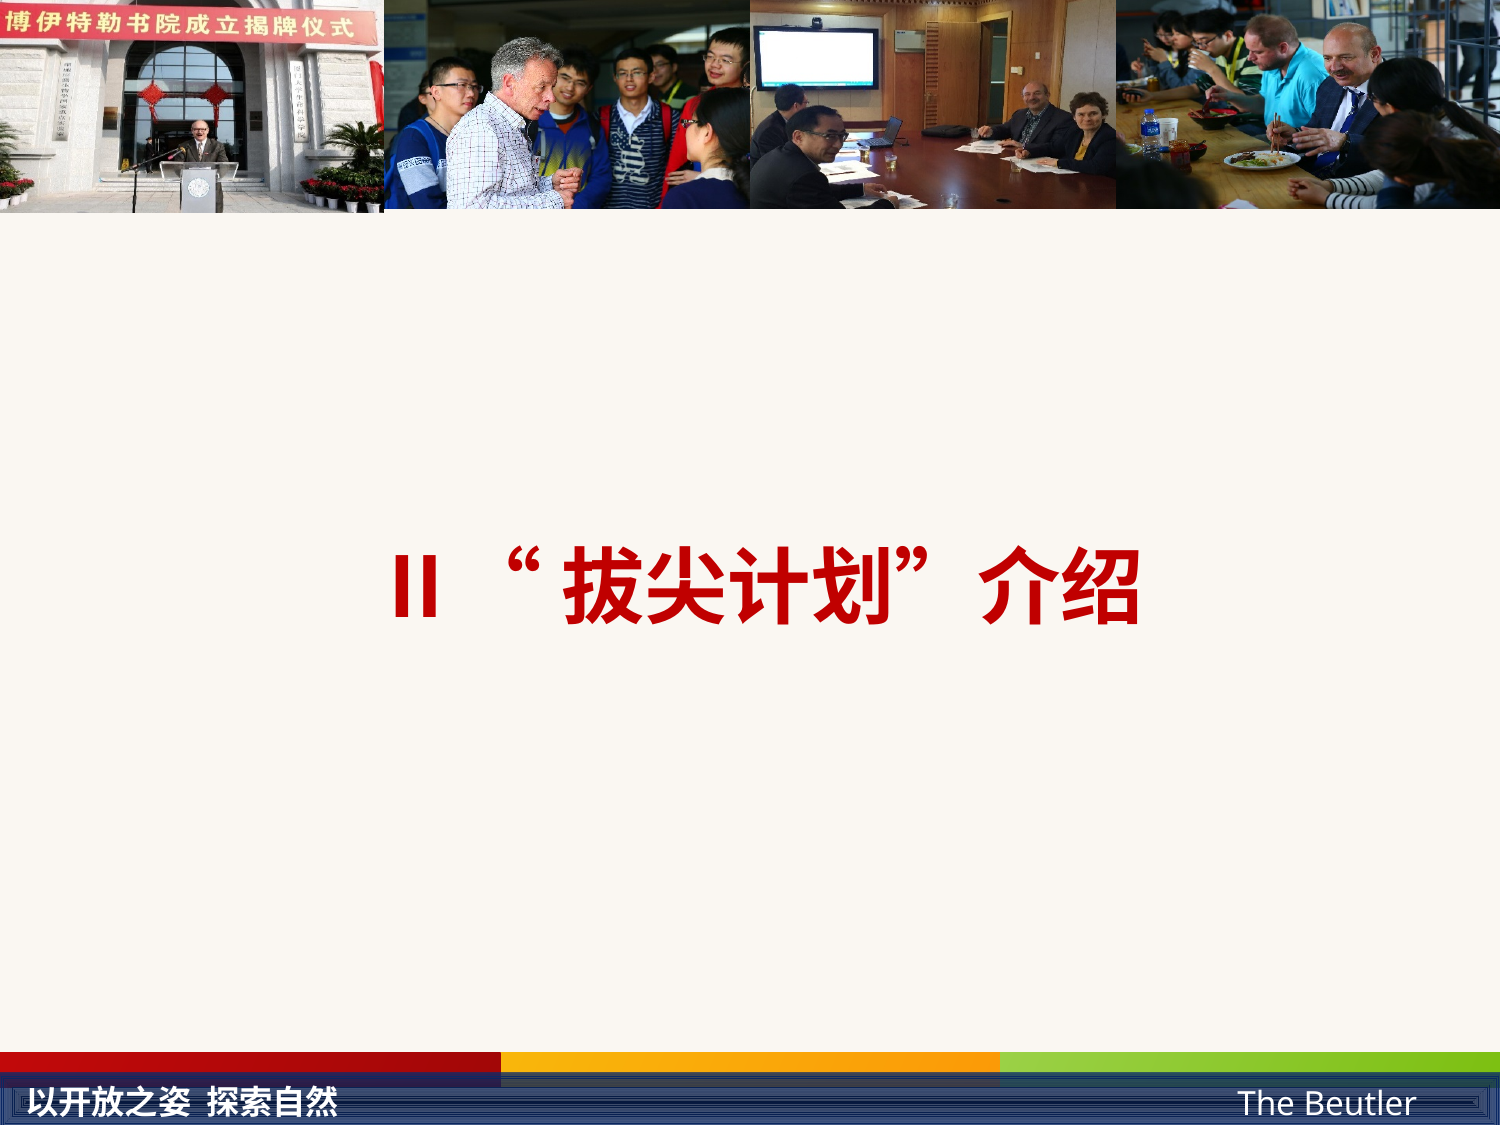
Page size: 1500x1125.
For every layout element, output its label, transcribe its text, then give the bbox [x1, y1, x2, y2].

text_box Ⅱ“拔尖计划”介绍 [360, 527, 1219, 642]
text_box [0, 0, 1500, 213]
